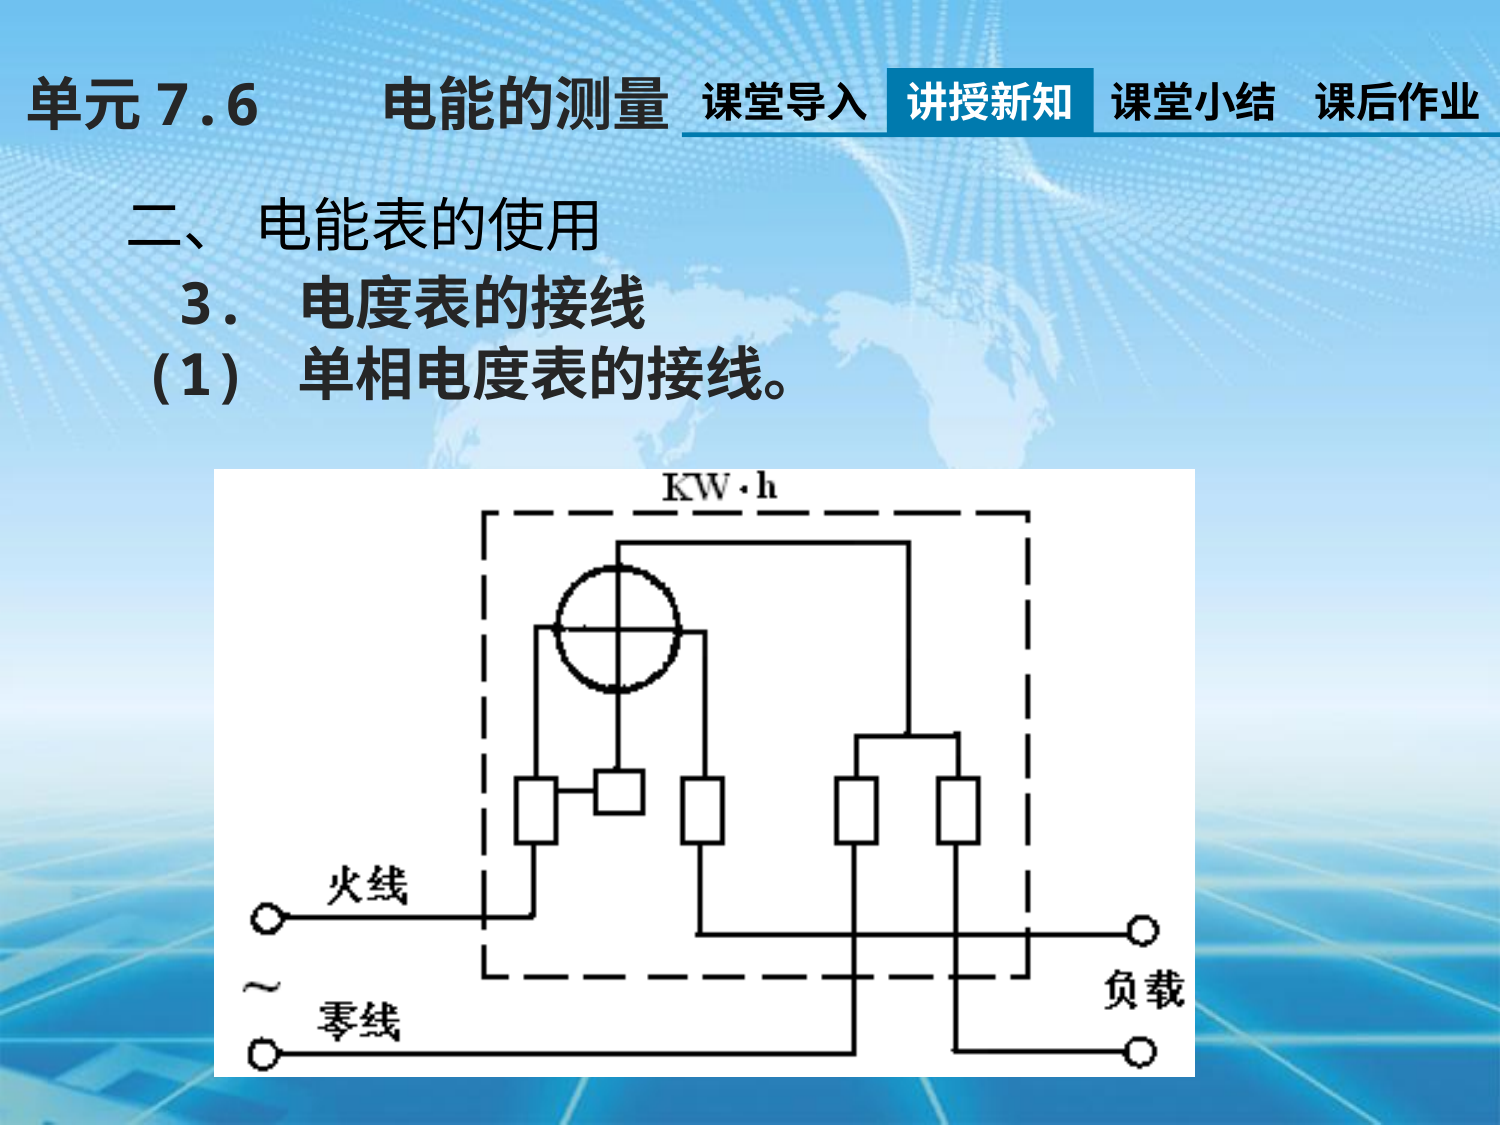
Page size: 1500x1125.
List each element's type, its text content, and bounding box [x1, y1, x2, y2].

text_box 二、 电能表的使用 [110, 189, 1461, 257]
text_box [214, 469, 1195, 1077]
picture [0, 0, 1500, 1125]
text_box 3. 电度表的接线 (1) 单相电度表的接线。 [128, 259, 837, 414]
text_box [10, 59, 1500, 146]
